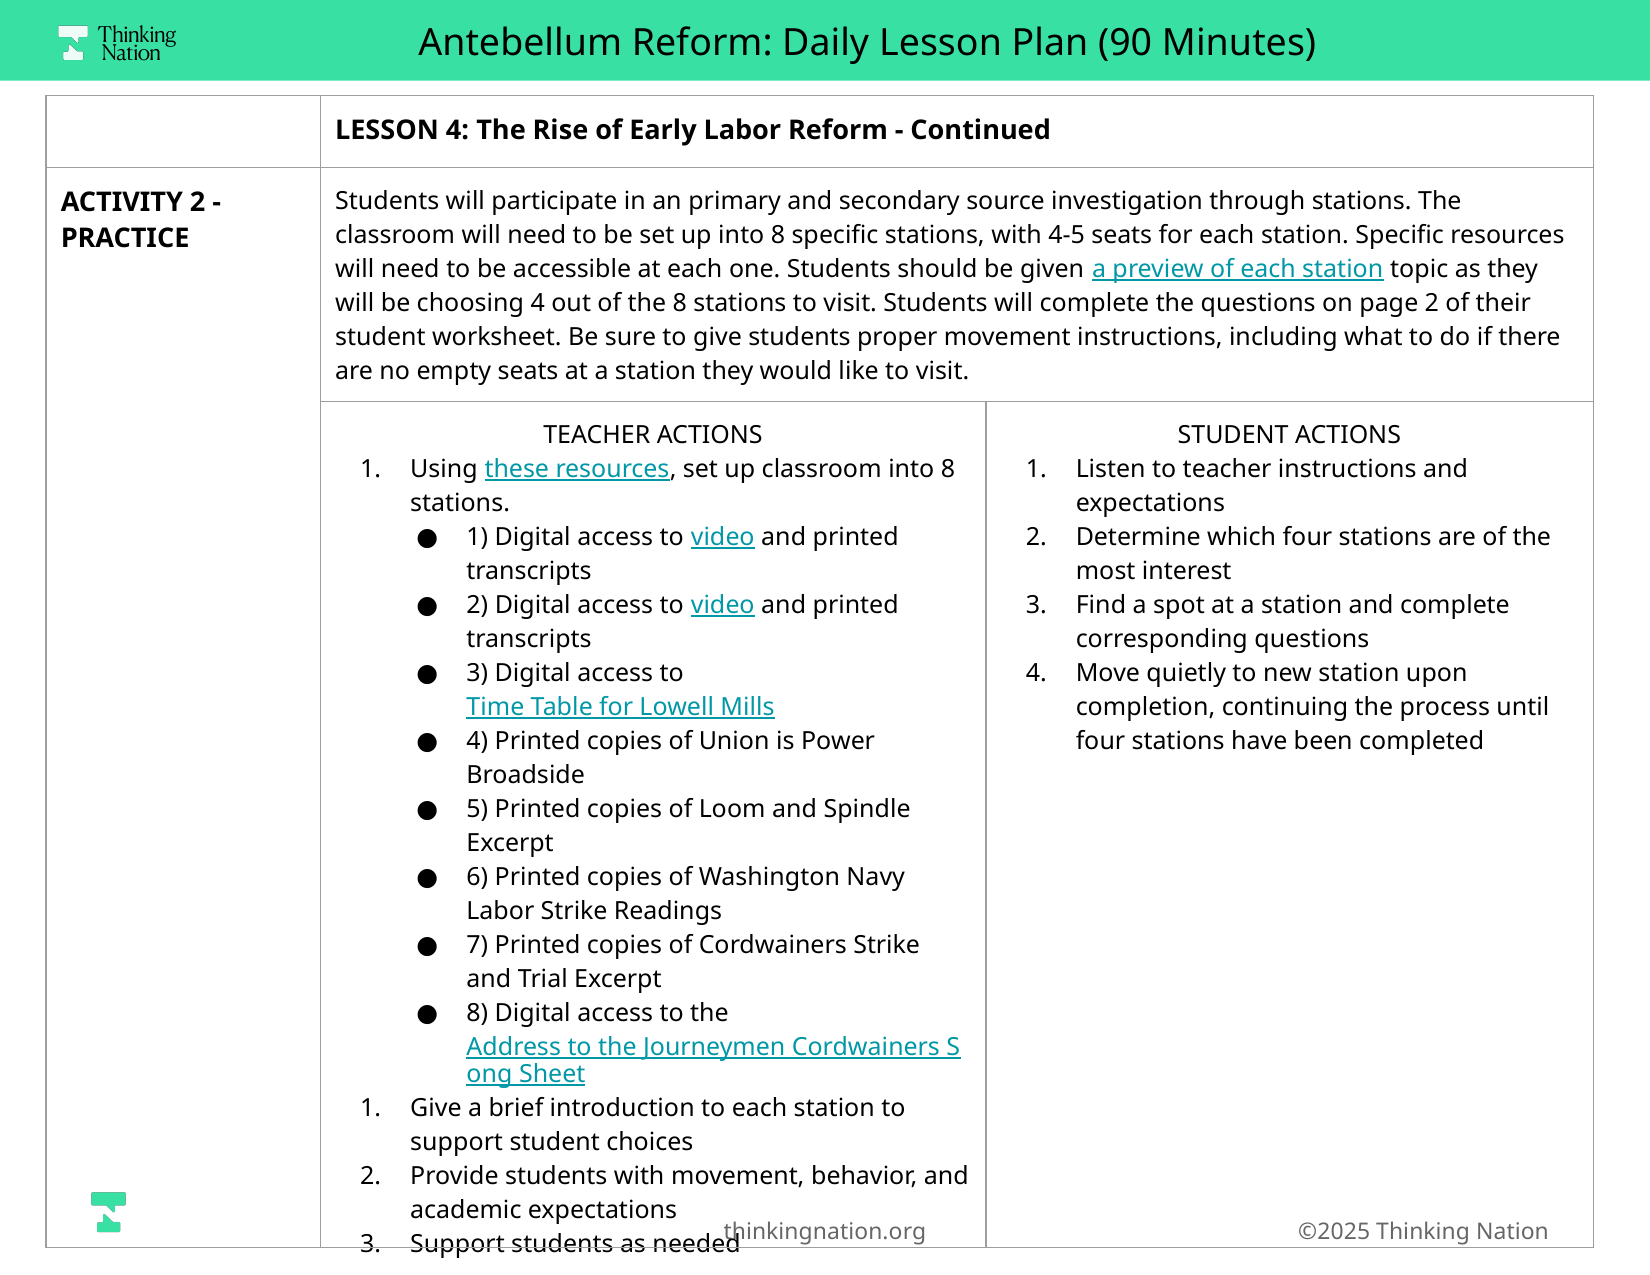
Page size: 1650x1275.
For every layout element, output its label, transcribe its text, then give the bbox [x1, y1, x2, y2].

table_cell TEACHER ACTIONS Using these resources, set up classroom into 8 stations. 1) Digital access to video and printed transcripts 2) Digital access to video and printed transcripts 3) Digital access to Time Table for Lowell Mills 4) Printed copies of Union is Power Broadside 5) Printed copies of Loom and Spindle Excerpt 6) Printed copies of Washington Navy Labor Strike Readings 7) Printed copies of Cordwainers Strike and Trial Excerpt 8) Digital access to the Address to the Journeymen Cordwainers Song Sheet Give a brief introduction to each station to support student choices Provide students with movement, behavior, and academic expectations Support students as needed [321, 402, 985, 1247]
table_header LESSON 4: The Rise of Early Labor Reform - Continued [321, 96, 1593, 167]
text_box Antebellum Reform: Daily Lesson Plan (90 Minutes) [0, 0, 1650, 81]
table_cell ACTIVITY 2 - PRACTICE [47, 168, 320, 1247]
table_cell STUDENT ACTIONS Listen to teacher instructions and expectations Determine which four stations are of the most interest Find a spot at a station and complete corresponding questions Move quietly to new station upon completion, continuing the process until four stations have been completed [987, 402, 1593, 1247]
table_header [47, 96, 320, 167]
picture [80, 1184, 136, 1240]
table_cell Students will participate in an primary and secondary source investigation through stations. The classroom will need to be set up into 8 specific stations, with 4-5 seats for each station. Specific resources will need to be accessible at each one. Students should be given a preview of each station topic as they will be choosing 4 out of the 8 stations to visit. Students will complete the questions on page 2 of their student worksheet. Be sure to give students proper movement instructions, including what to do if there are no empty seats at a station they would like to visit. [321, 168, 1593, 401]
picture [45, 14, 180, 85]
